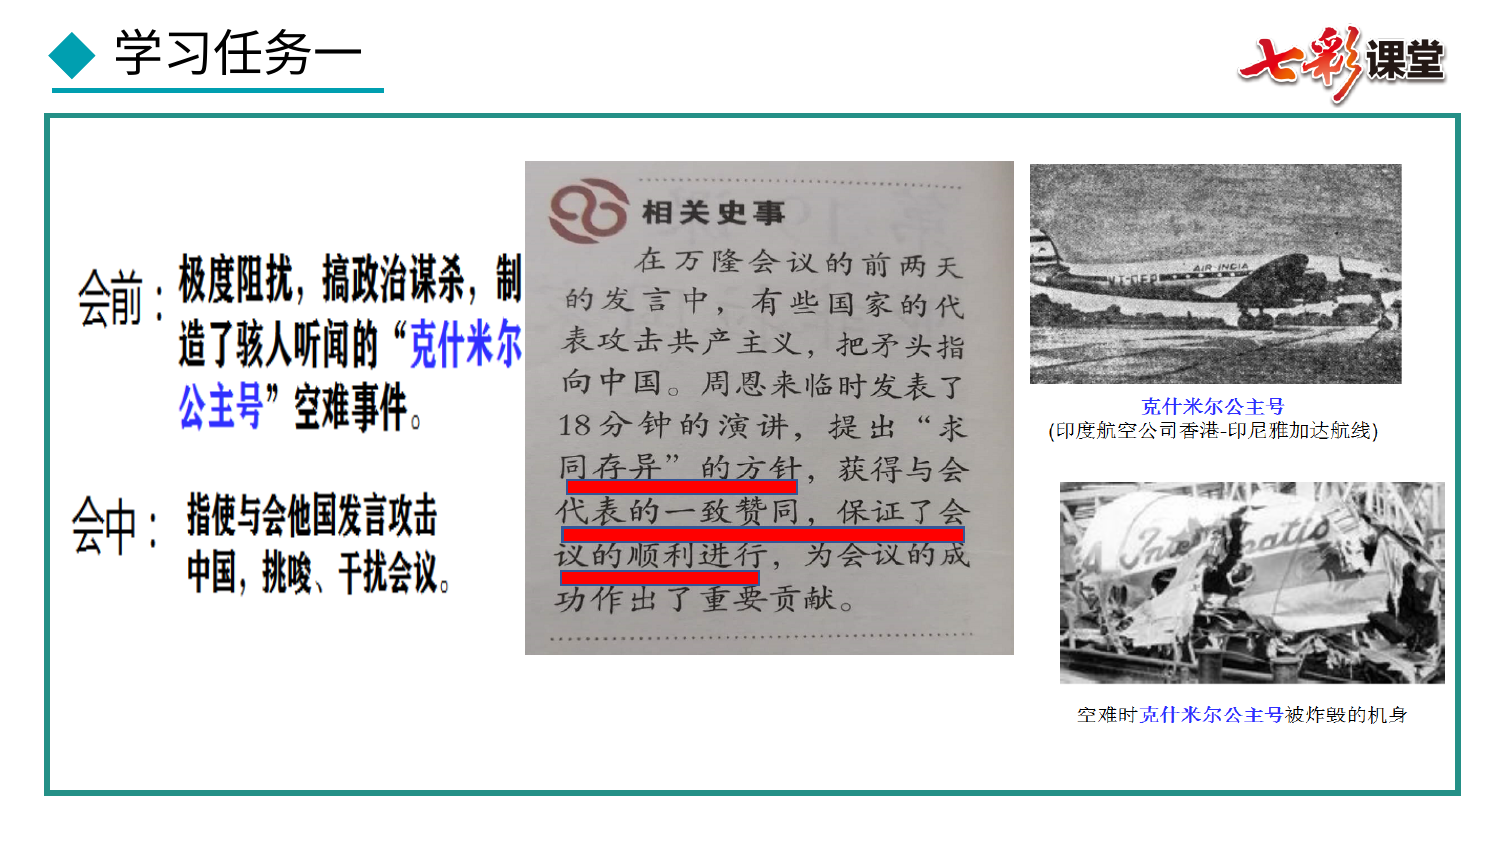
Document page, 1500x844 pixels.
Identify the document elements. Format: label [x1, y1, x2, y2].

picture [1234, 20, 1451, 108]
picture [59, 161, 1015, 655]
picture [1027, 161, 1406, 447]
picture [1056, 480, 1447, 728]
